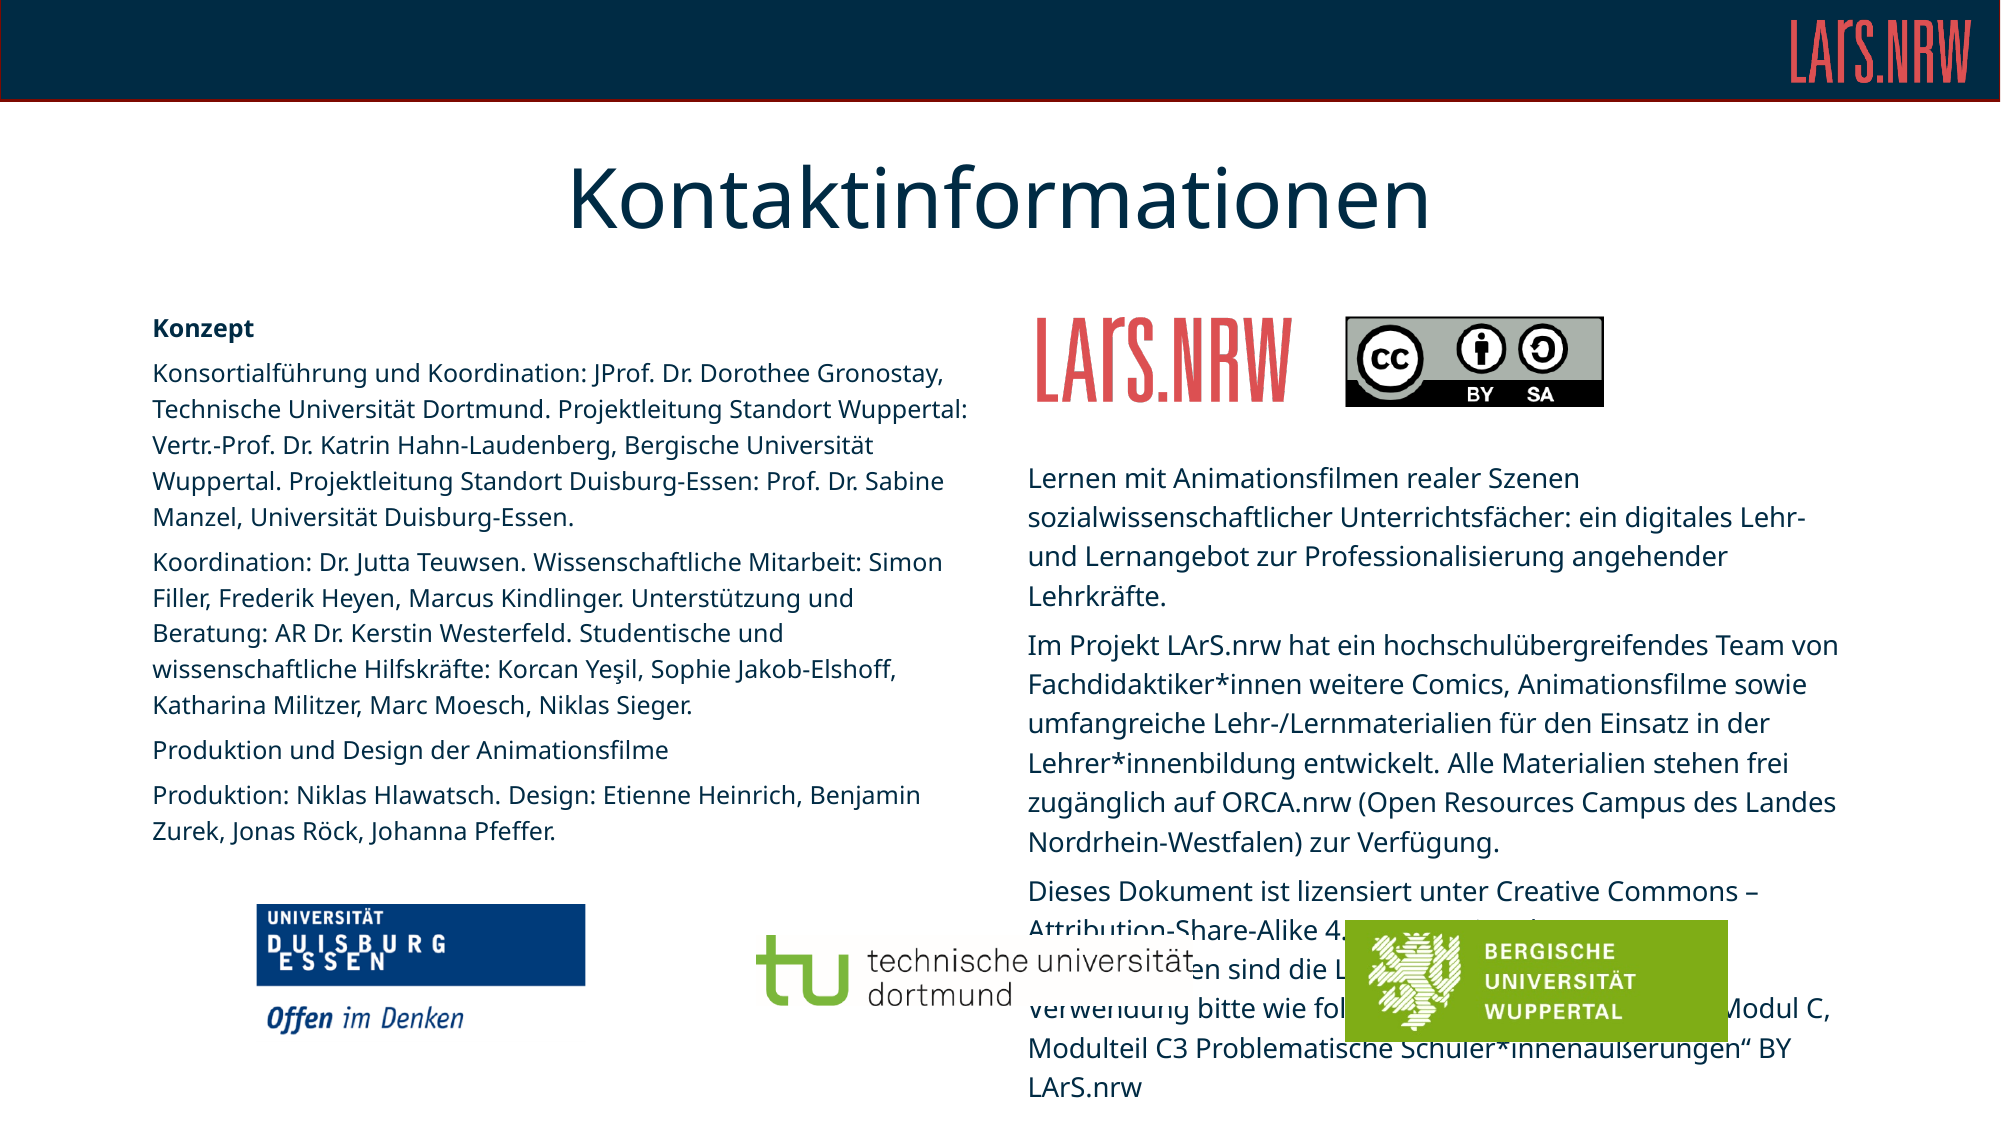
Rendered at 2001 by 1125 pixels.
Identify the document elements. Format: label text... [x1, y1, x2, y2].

picture [1345, 920, 1728, 1042]
picture [1773, 6, 1977, 99]
list Konzept Konsortialführung und Koordination: JProf. Dr. Dorothee Gronostay, Technische Universität Dortmund. Projektleitung Standort Wuppertal: Vertr.-Prof. Dr. Katrin Hahn-Laudenberg, Bergische Universität Wuppertal. Projektleitung Standort Duisburg-Essen: Prof. Dr. Sabine Manzel, Universität Duisburg-Essen. Koordination: Dr. Jutta Teuwsen. Wissenschaftliche Mitarbeit: Simon Filler, Frederik Heyen, Marcus Kindlinger. Unterstützung und Beratung: AR Dr. Kerstin Westerfeld. Studentische und wissenschaftliche Hilfskräfte: Korcan Yeşil, Sophie Jakob-Elshoff, Katharina Militzer, Marc Moesch, Niklas Sieger. Produktion und Design der Animationsfilme Produktion: Niklas Hlawatsch. Design: Etienne Heinrich, Benjamin Zurek, Jonas Röck, Johanna Pfeffer. [137, 299, 988, 869]
picture [1345, 316, 1604, 407]
title Kontaktinformationen [137, 126, 1863, 278]
list Lernen mit Animationsfilmen realer Szenen sozialwissenschaftlicher Unterrichtsfächer: ein digitales Lehr- und Lernangebot zur Professionalisierung angehender Lehrkräfte. Im Projekt LArS.nrw hat ein hochschulübergreifendes Team von Fachdidaktiker*innen weitere Comics, Animationsfilme sowie umfangreiche Lehr-/Lernmaterialien für den Einsatz in der Lehrer*innenbildung entwickelt. Alle Materialien stehen frei zugänglich auf ORCA.nrw (Open Resources Campus des Landes Nordrhein-Westfalen) zur Verfügung. Dieses Dokument ist lizensiert unter Creative Commons – Attribution-Share-Alike 4.0 International (CC BY-SA 4.0); ausgenommen sind die Logos und die Karikatur. Bei Verwendung bitte wie folgt angeben: „Seminarfolien , Modul C, Modulteil C3 Problematische Schüler*innenäußerungen“ BY LArS.nrw [1012, 446, 1863, 1115]
picture [1012, 299, 1300, 424]
picture [756, 935, 1193, 1006]
picture [256, 904, 586, 1042]
